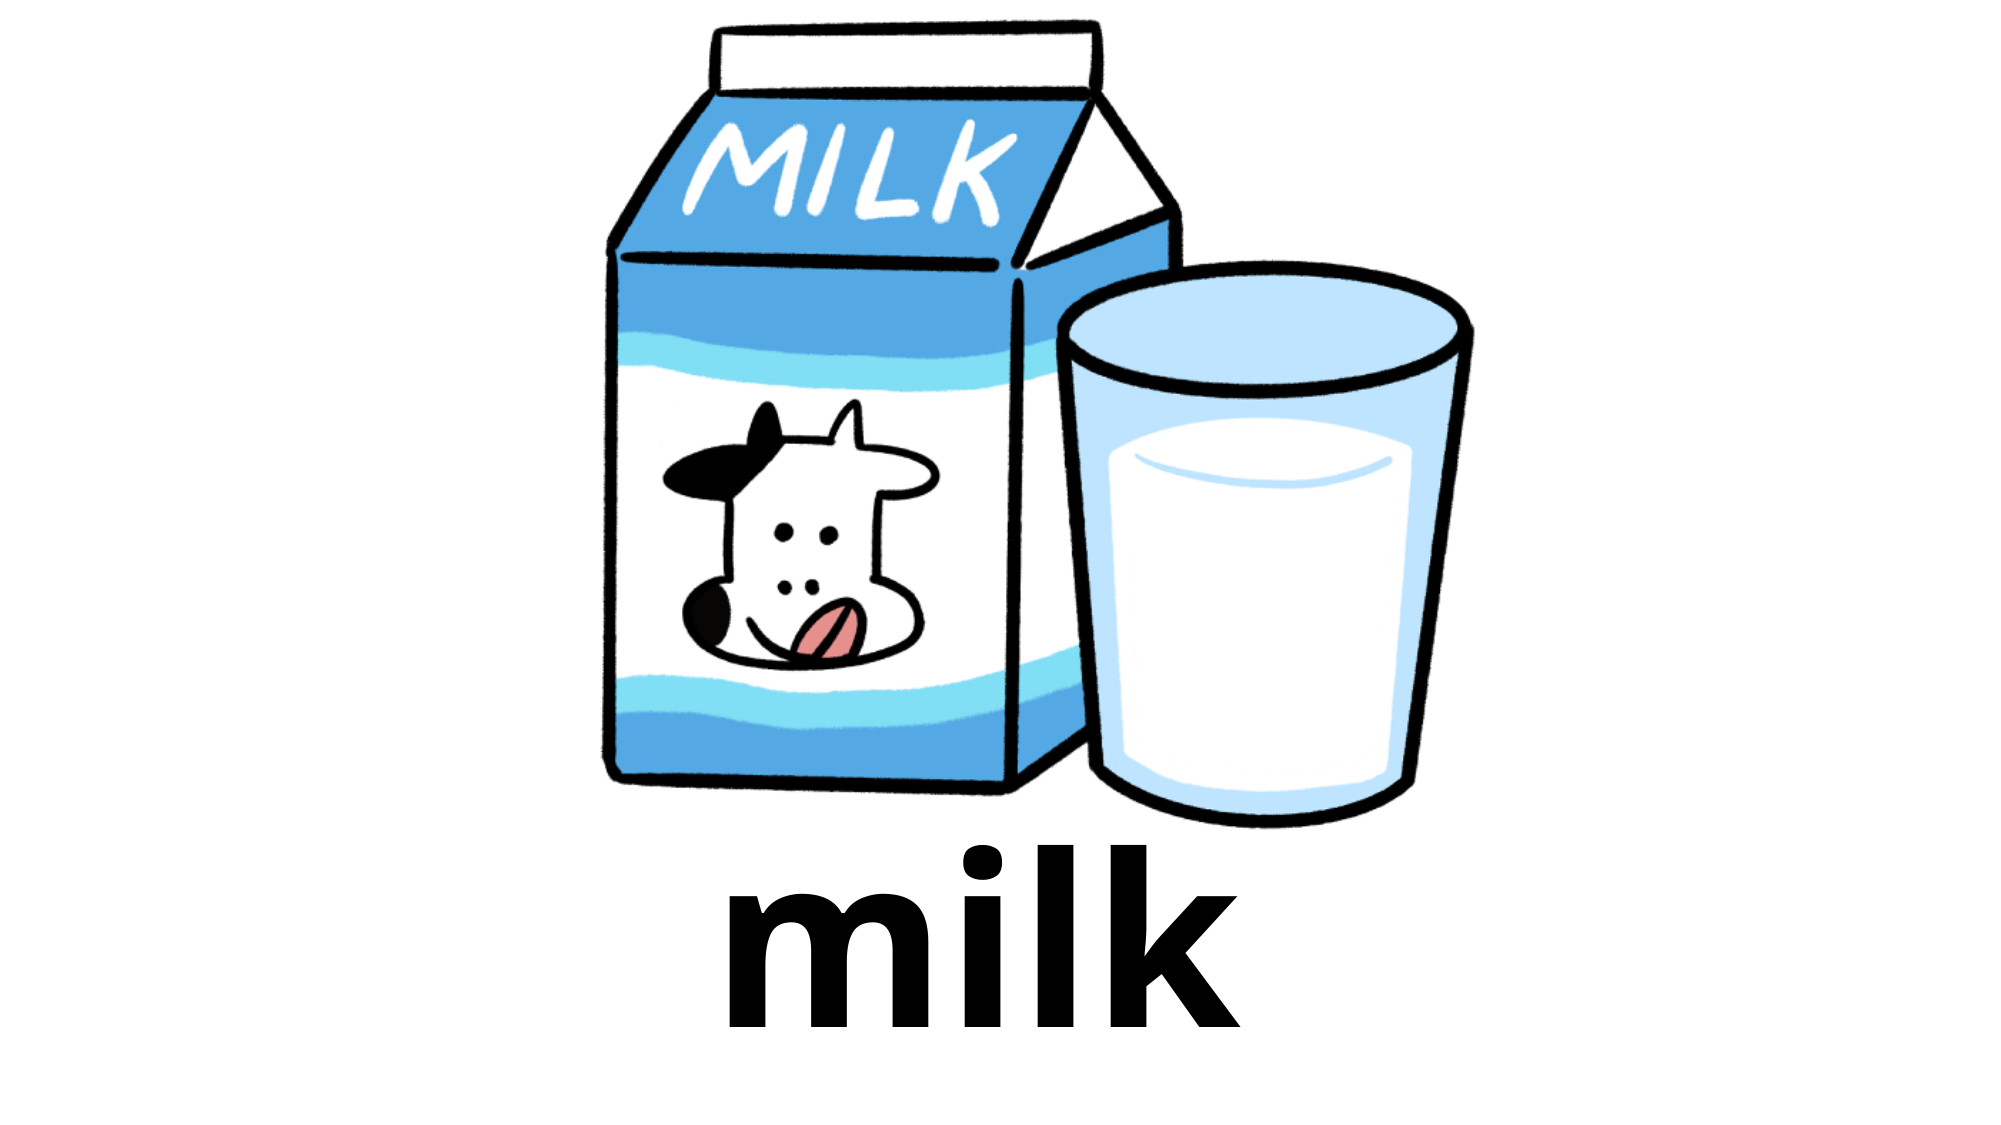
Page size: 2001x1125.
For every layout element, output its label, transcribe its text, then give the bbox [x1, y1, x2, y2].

picture [464, 0, 1606, 985]
text_box milk [696, 985, 1257, 1083]
